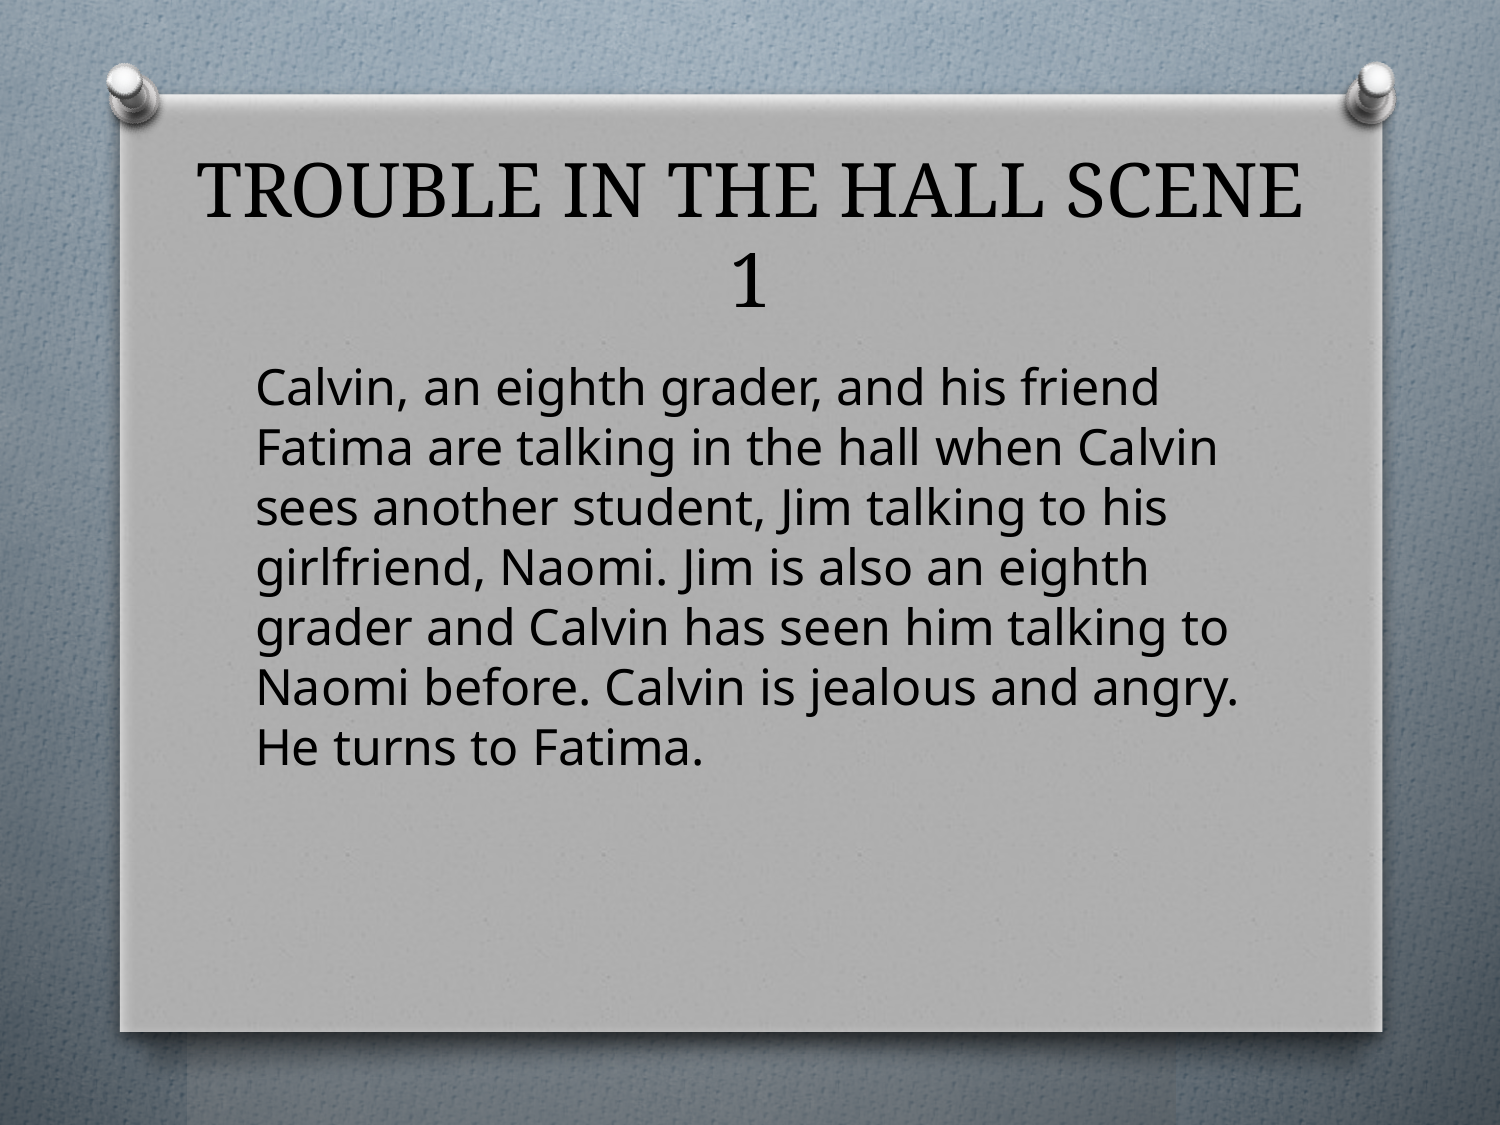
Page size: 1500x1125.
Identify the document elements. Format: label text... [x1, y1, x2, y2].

list Calvin, an eighth grader, and his friend Fatima are talking in the hall when Calvin sees another student, Jim talking to his girlfriend, Naomi. Jim is also an eighth grader and Calvin has seen him talking to Naomi before. Calvin is jealous and angry. He turns to Fatima. [240, 347, 1257, 939]
picture [75, 29, 198, 153]
title TROUBLE IN THE HALL SCENE 1 [179, 134, 1323, 332]
picture [1317, 35, 1439, 156]
